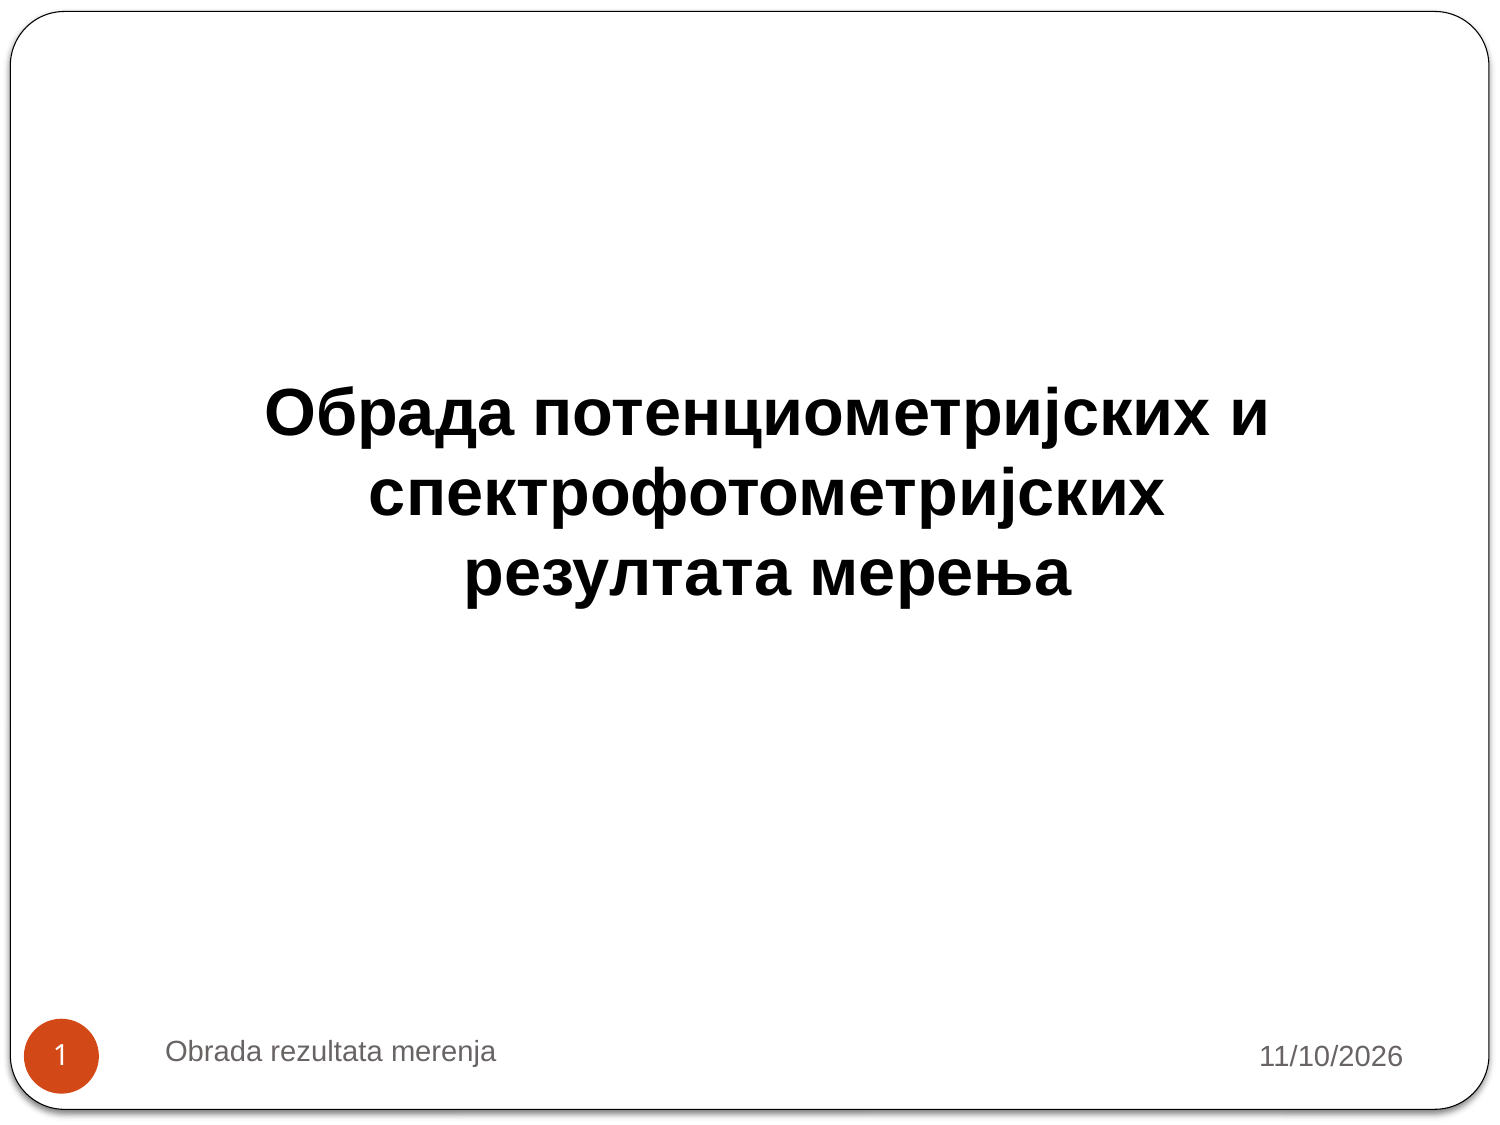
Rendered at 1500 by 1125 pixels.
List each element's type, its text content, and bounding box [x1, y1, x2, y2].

footer Obrada rezultata merenja [150, 1012, 800, 1088]
slide_number 1 [23, 1018, 99, 1094]
text_box Обрада потенциометријских и спектрофотометријских резултата мерења [206, 361, 1329, 617]
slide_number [1012, 1015, 1419, 1094]
